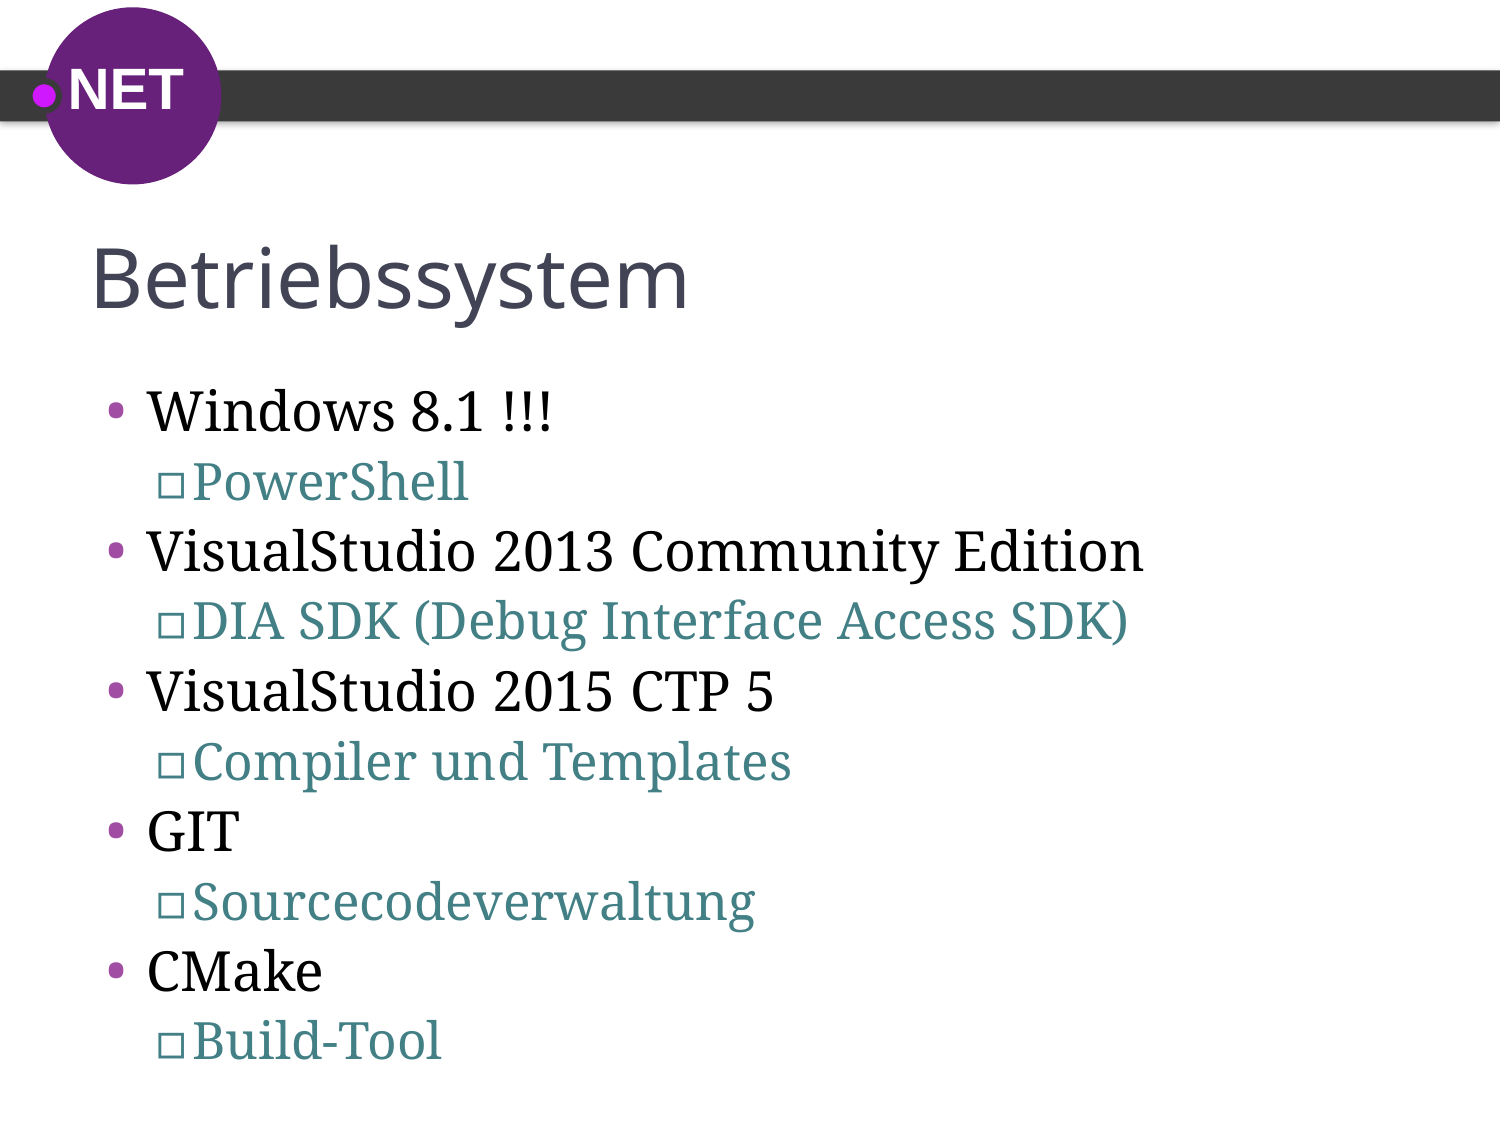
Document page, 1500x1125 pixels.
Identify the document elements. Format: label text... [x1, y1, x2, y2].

title Betriebssystem [75, 187, 1425, 363]
list Windows 8.1 !!! PowerShell VisualStudio 2013 Community Edition DIA SDK (Debug Interface Access SDK) VisualStudio 2015 CTP 5 Compiler und Templates GIT Sourcecodeverwaltung CMake Build-Tool [75, 368, 1425, 1079]
